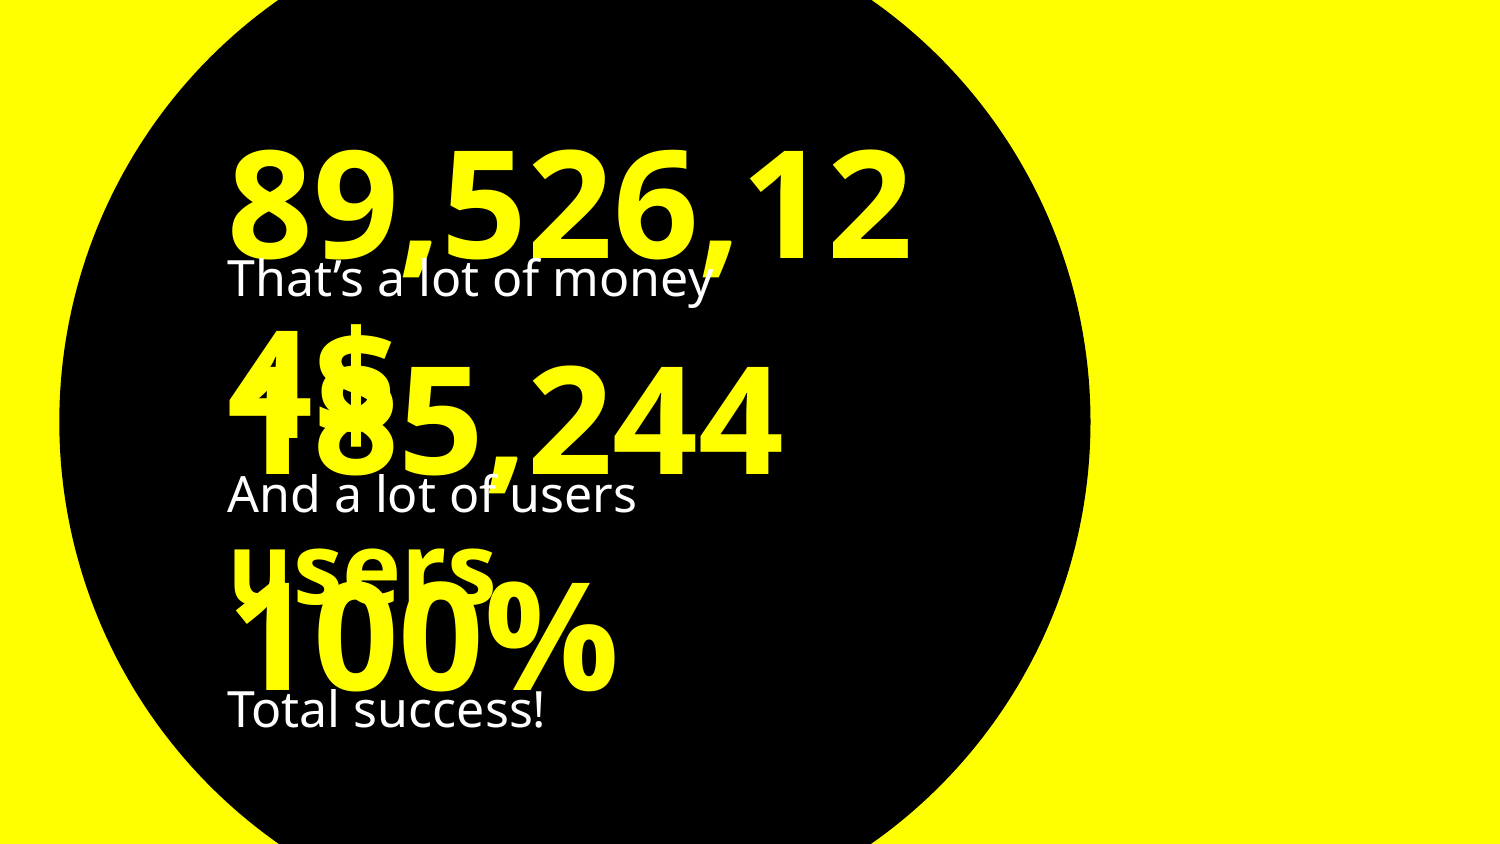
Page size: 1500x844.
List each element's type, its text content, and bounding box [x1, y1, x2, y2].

title 185,244 users [212, 309, 1008, 447]
subtitle That’s a lot of money [212, 231, 1008, 308]
subtitle Total success! [212, 662, 1008, 739]
title 89,526,124$ [212, 93, 1008, 231]
title 100% [212, 525, 1008, 662]
subtitle And a lot of users [212, 447, 1008, 524]
